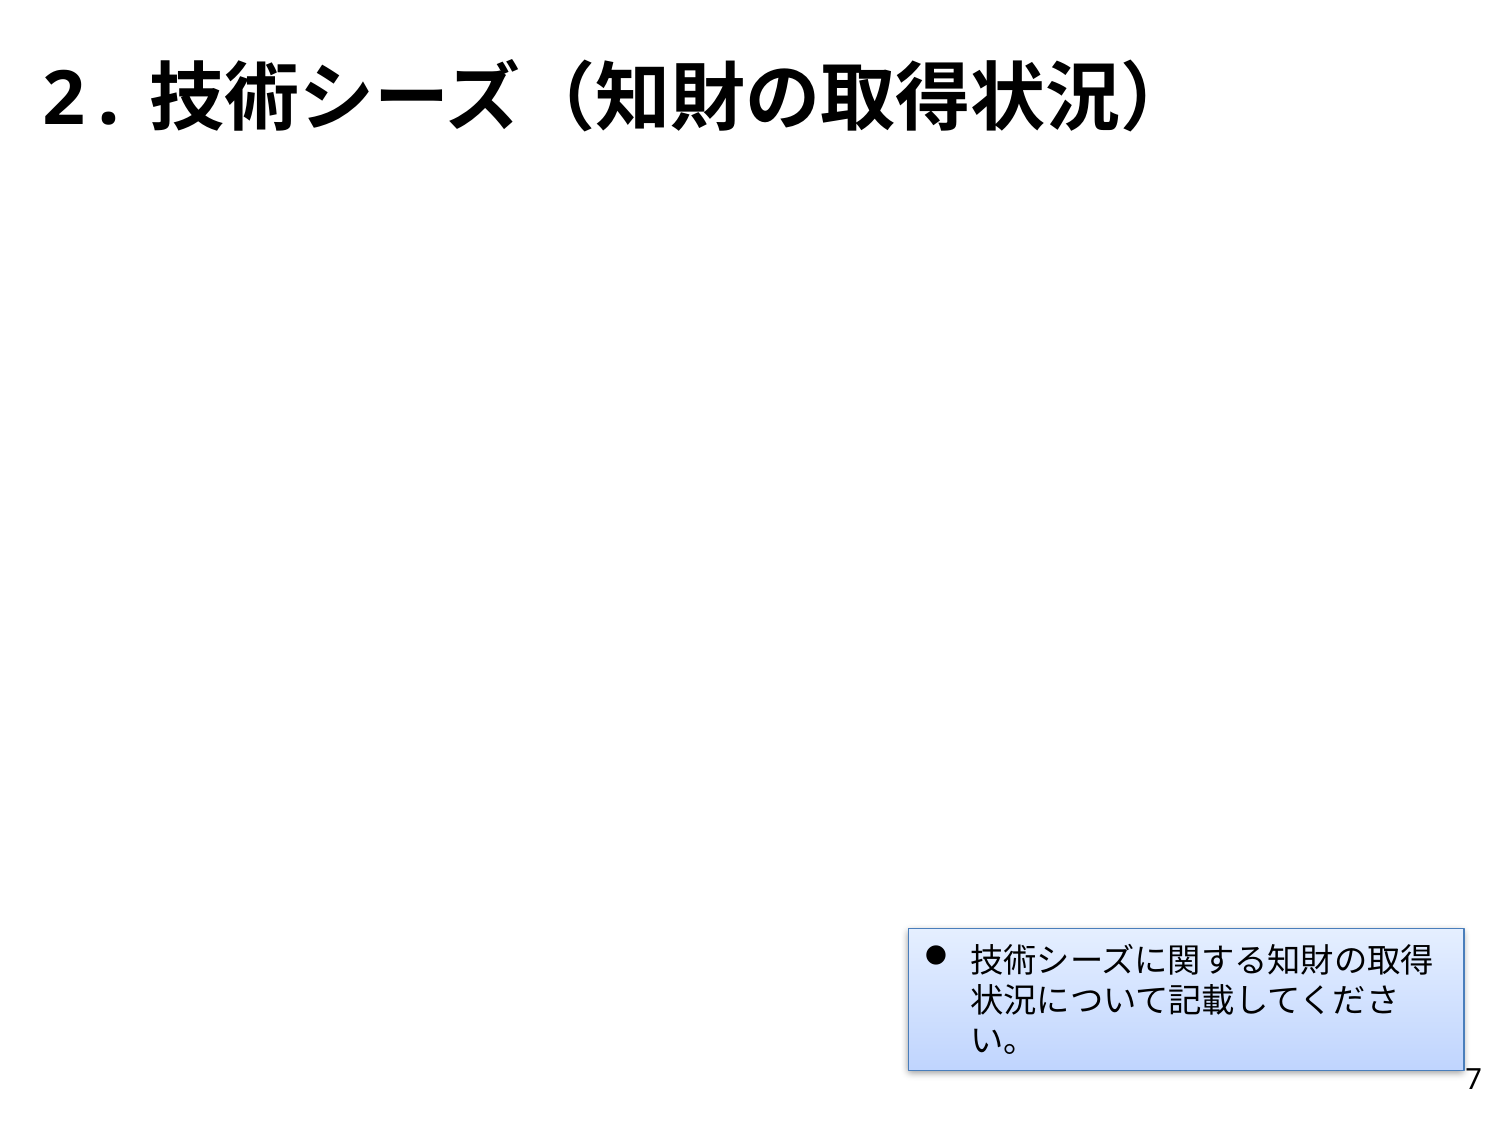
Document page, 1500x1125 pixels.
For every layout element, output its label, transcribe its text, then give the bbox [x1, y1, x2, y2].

title 2.技術シーズ（知財の取得状況） [35, 11, 1465, 178]
text_box 技術シーズに関する知財の取得状況について記載してください。 [908, 928, 1465, 1071]
slide_number 7 [1346, 1051, 1489, 1111]
